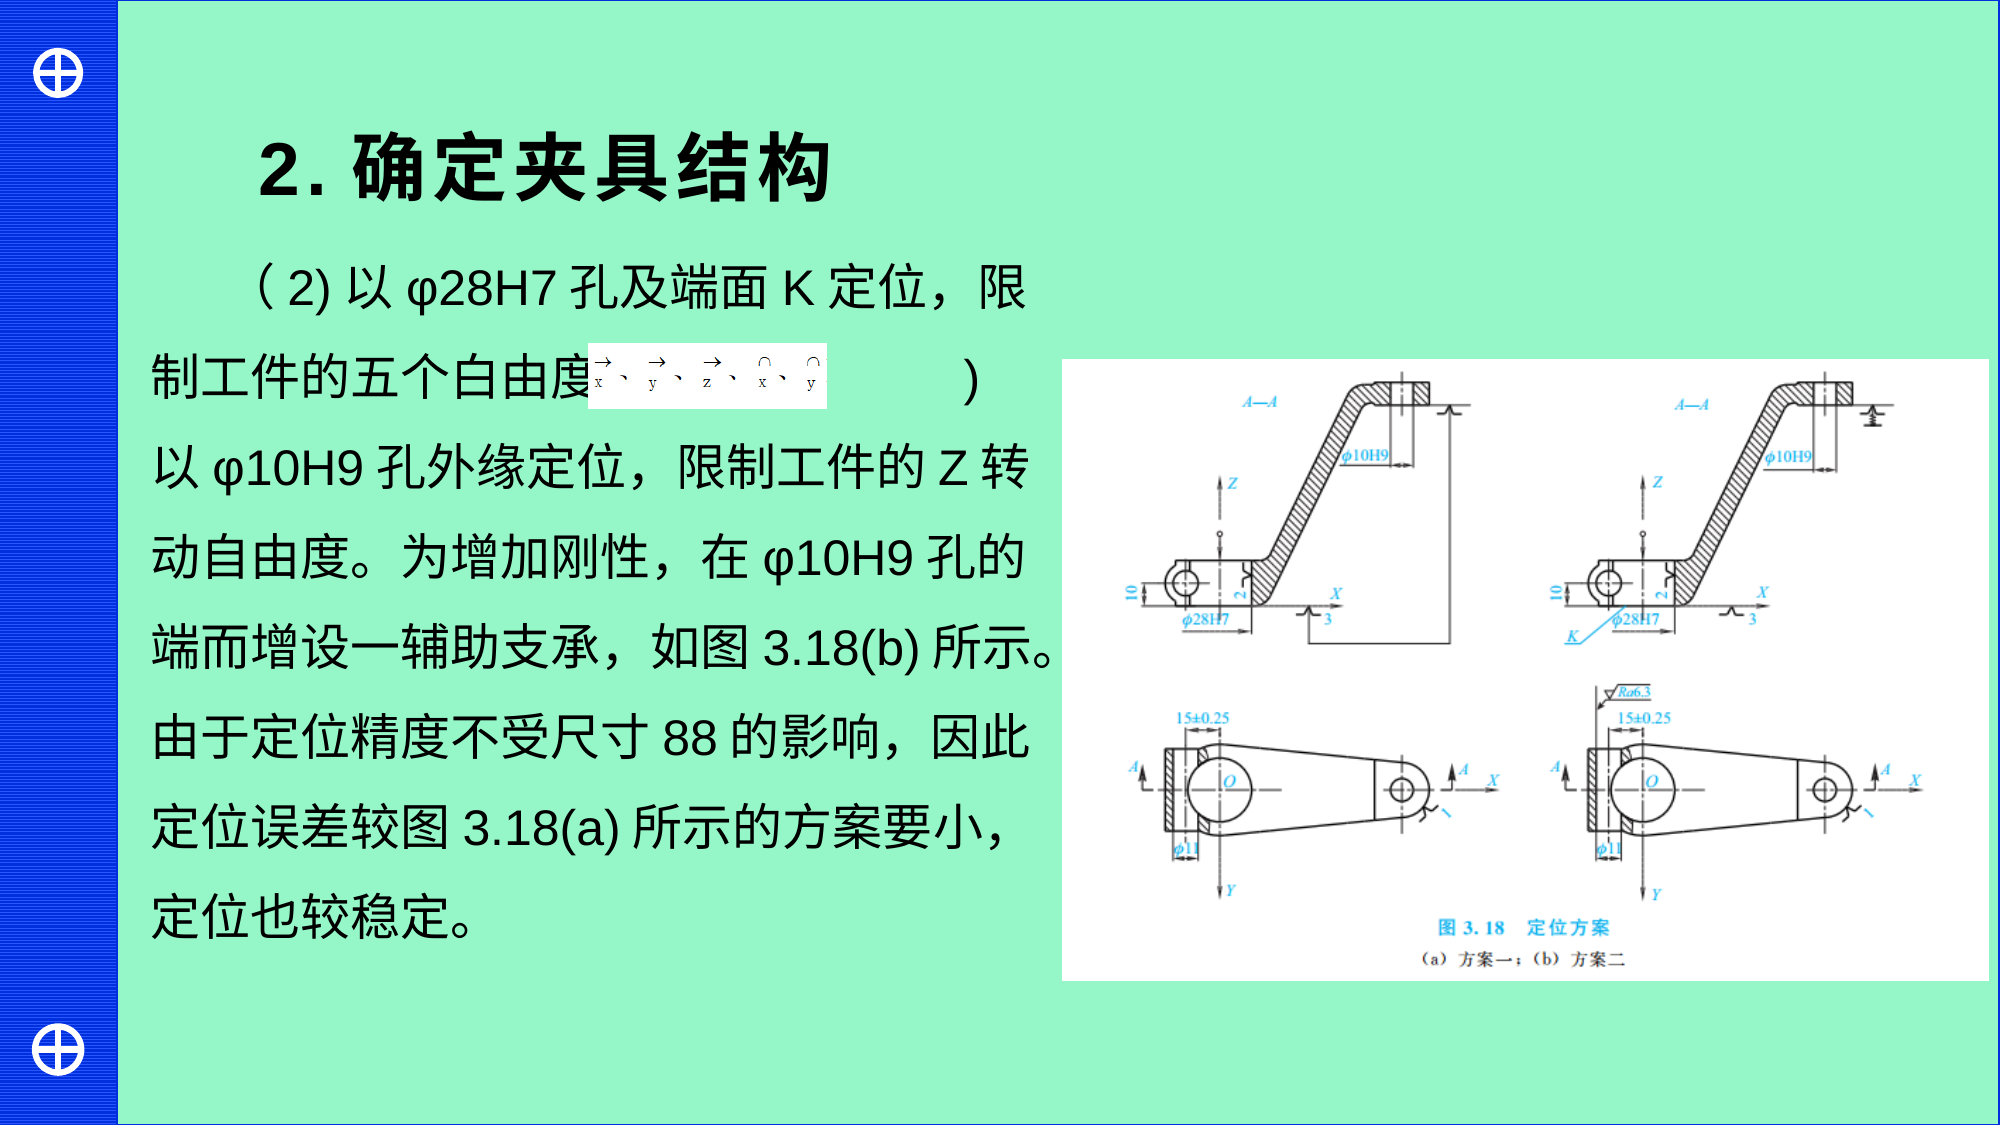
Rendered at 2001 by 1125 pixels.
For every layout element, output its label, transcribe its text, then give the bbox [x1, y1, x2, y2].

text_box （2)以φ28H7孔及端面K定位，限制工件的五个白由度( )以φ10H9孔外缘定位，限制工件的Z转动自由度。为增加刚性，在φ10H9孔的端而增设一辅助支承，如图3.18(b)所示。由于定位精度不受尺寸88的影响，因此定位误差较图3.18(a)所示的方案要小，定位也较稳定。 [135, 217, 1052, 1043]
text_box 2.确定夹具结构 [135, 96, 1423, 218]
picture [1062, 359, 1989, 981]
picture [588, 343, 827, 409]
